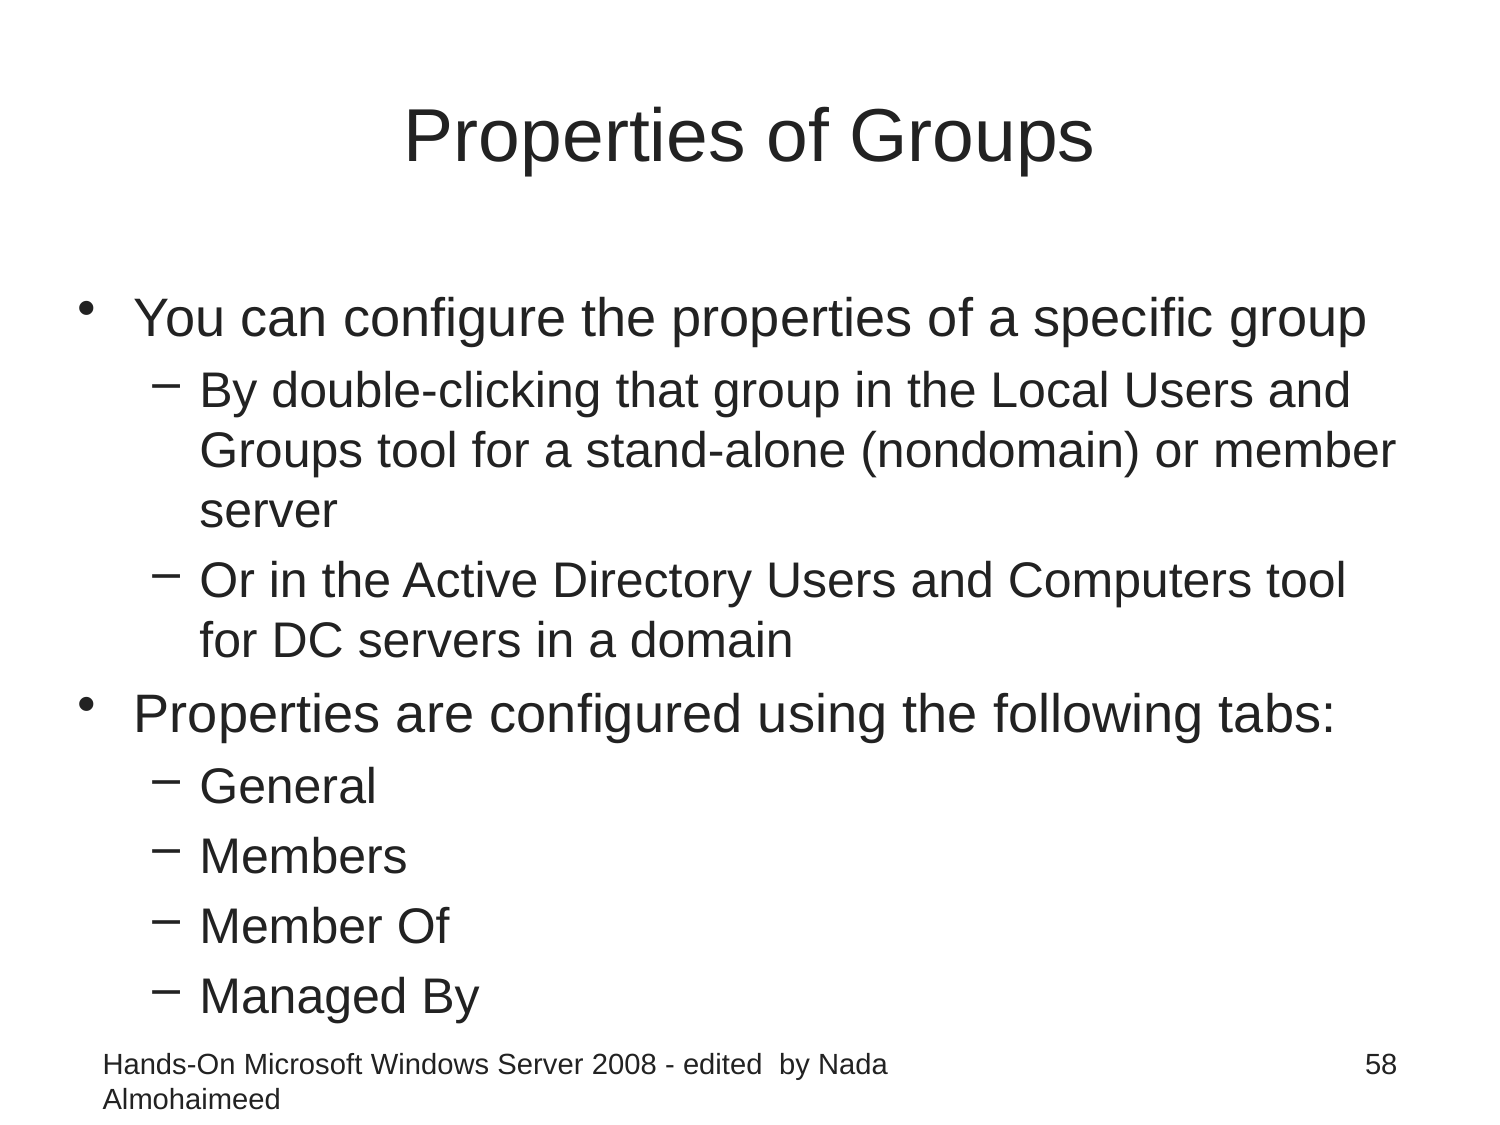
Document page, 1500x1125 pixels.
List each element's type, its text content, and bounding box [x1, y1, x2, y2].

footer Hands-On Microsoft Windows Server 2008 - edited by Nada Almohaimeed [87, 1037, 1051, 1101]
list You can configure the properties of a specific group By double-clicking that group in the Local Users and Groups tool for a stand-alone (nondomain) or member server Or in the Active Directory Users and Computers tool for DC servers in a domain Properties are configured using the following tabs: General Members Member Of Managed By [62, 274, 1426, 1026]
title Properties of Groups [87, 37, 1413, 226]
slide_number 58 [1074, 1037, 1413, 1101]
